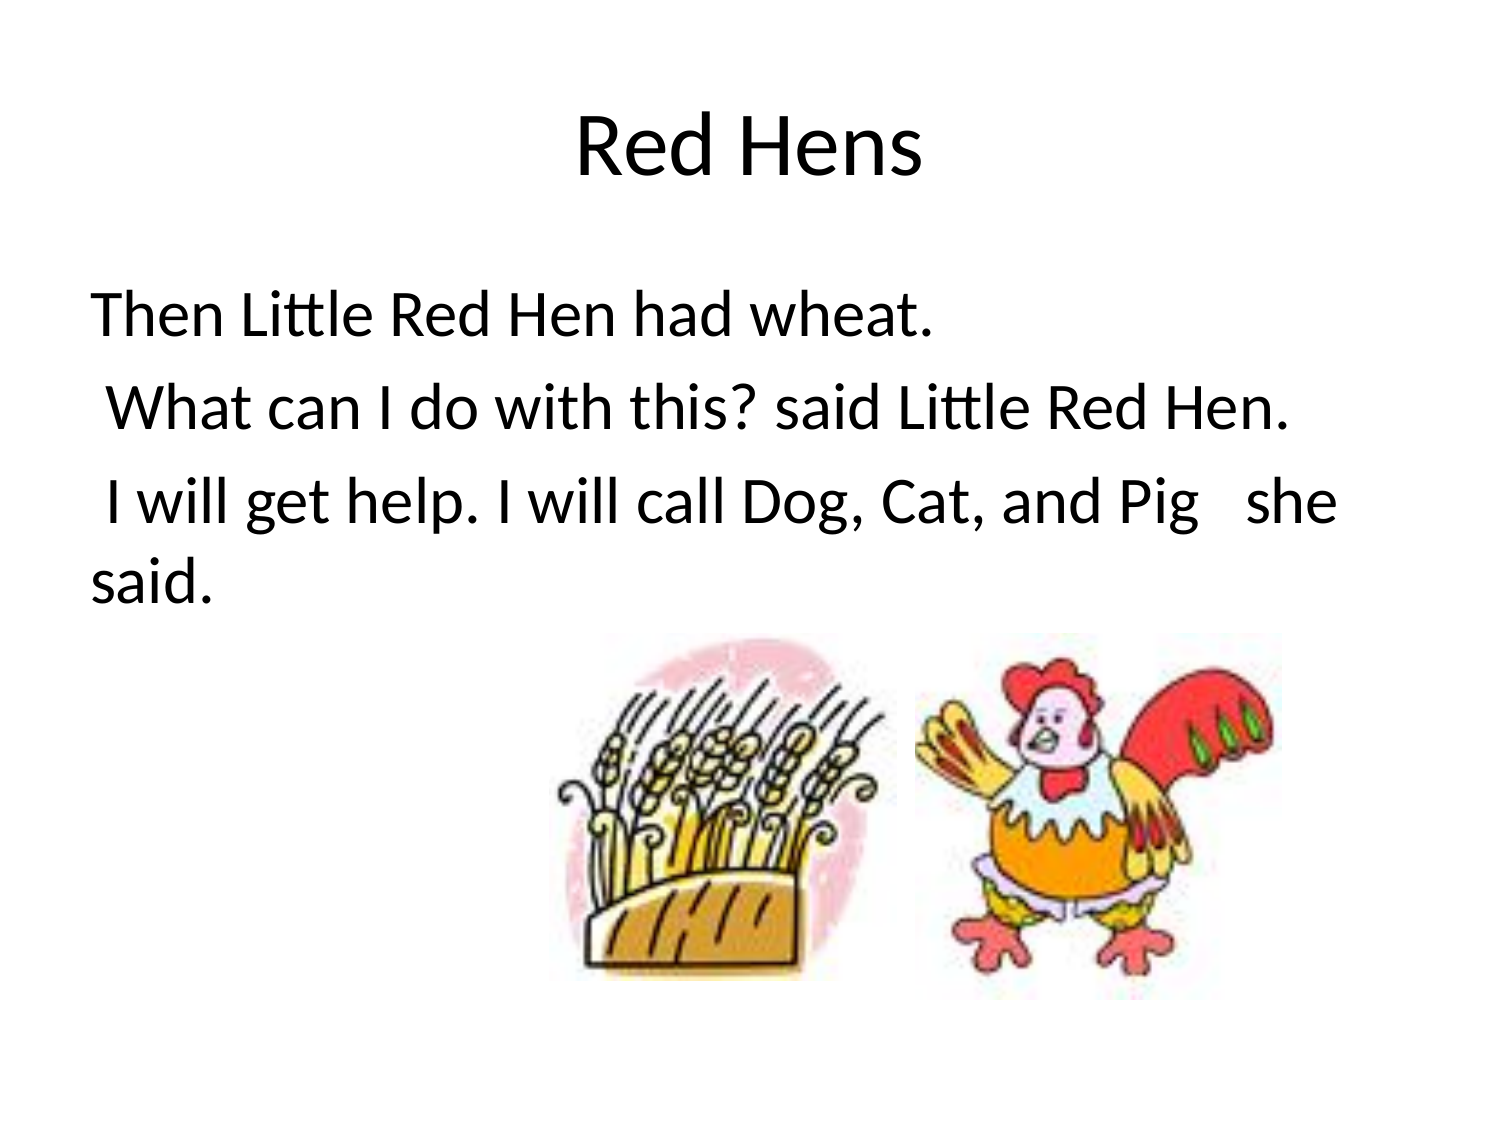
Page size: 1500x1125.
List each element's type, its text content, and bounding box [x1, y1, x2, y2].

list Then Little Red Hen had wheat. What can I do with this? said Little Red Hen. I will get help. I will call Dog, Cat, and Pig she said. [75, 262, 1425, 681]
picture [548, 633, 897, 981]
title Red Hens [75, 45, 1425, 233]
picture [915, 633, 1282, 1000]
